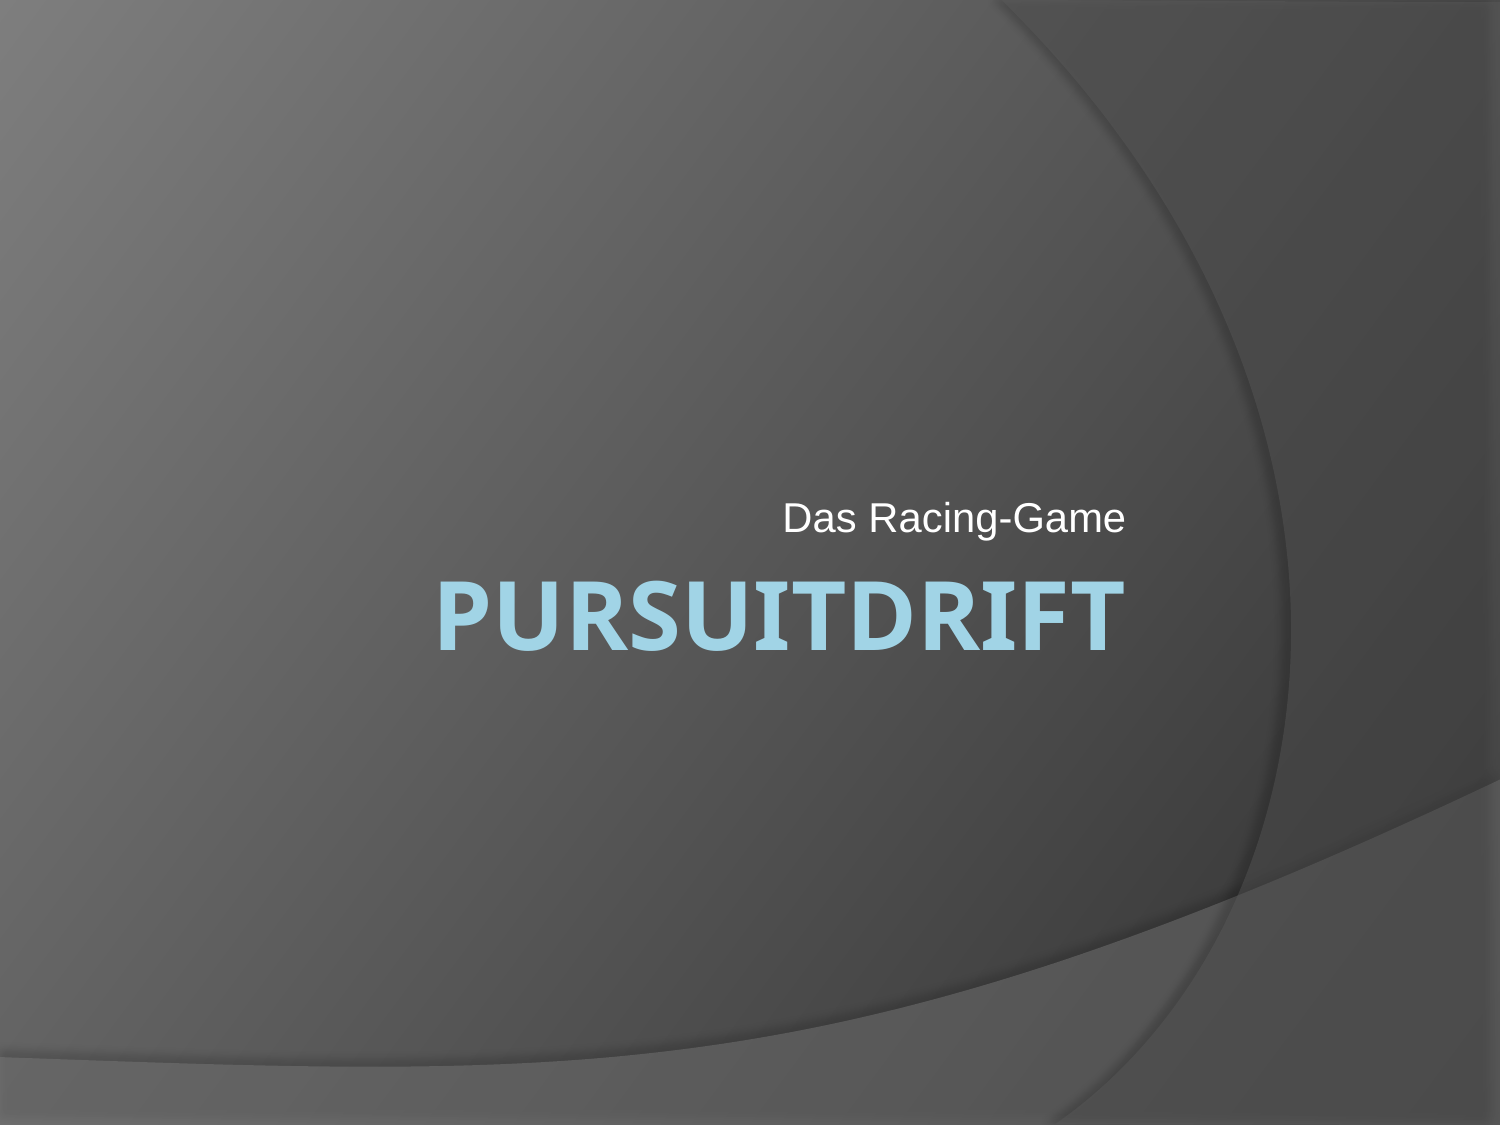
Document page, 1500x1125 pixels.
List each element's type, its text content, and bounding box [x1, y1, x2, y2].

subtitle Das Racing-Game [71, 253, 1134, 541]
title PursuitDrift [70, 547, 1134, 925]
